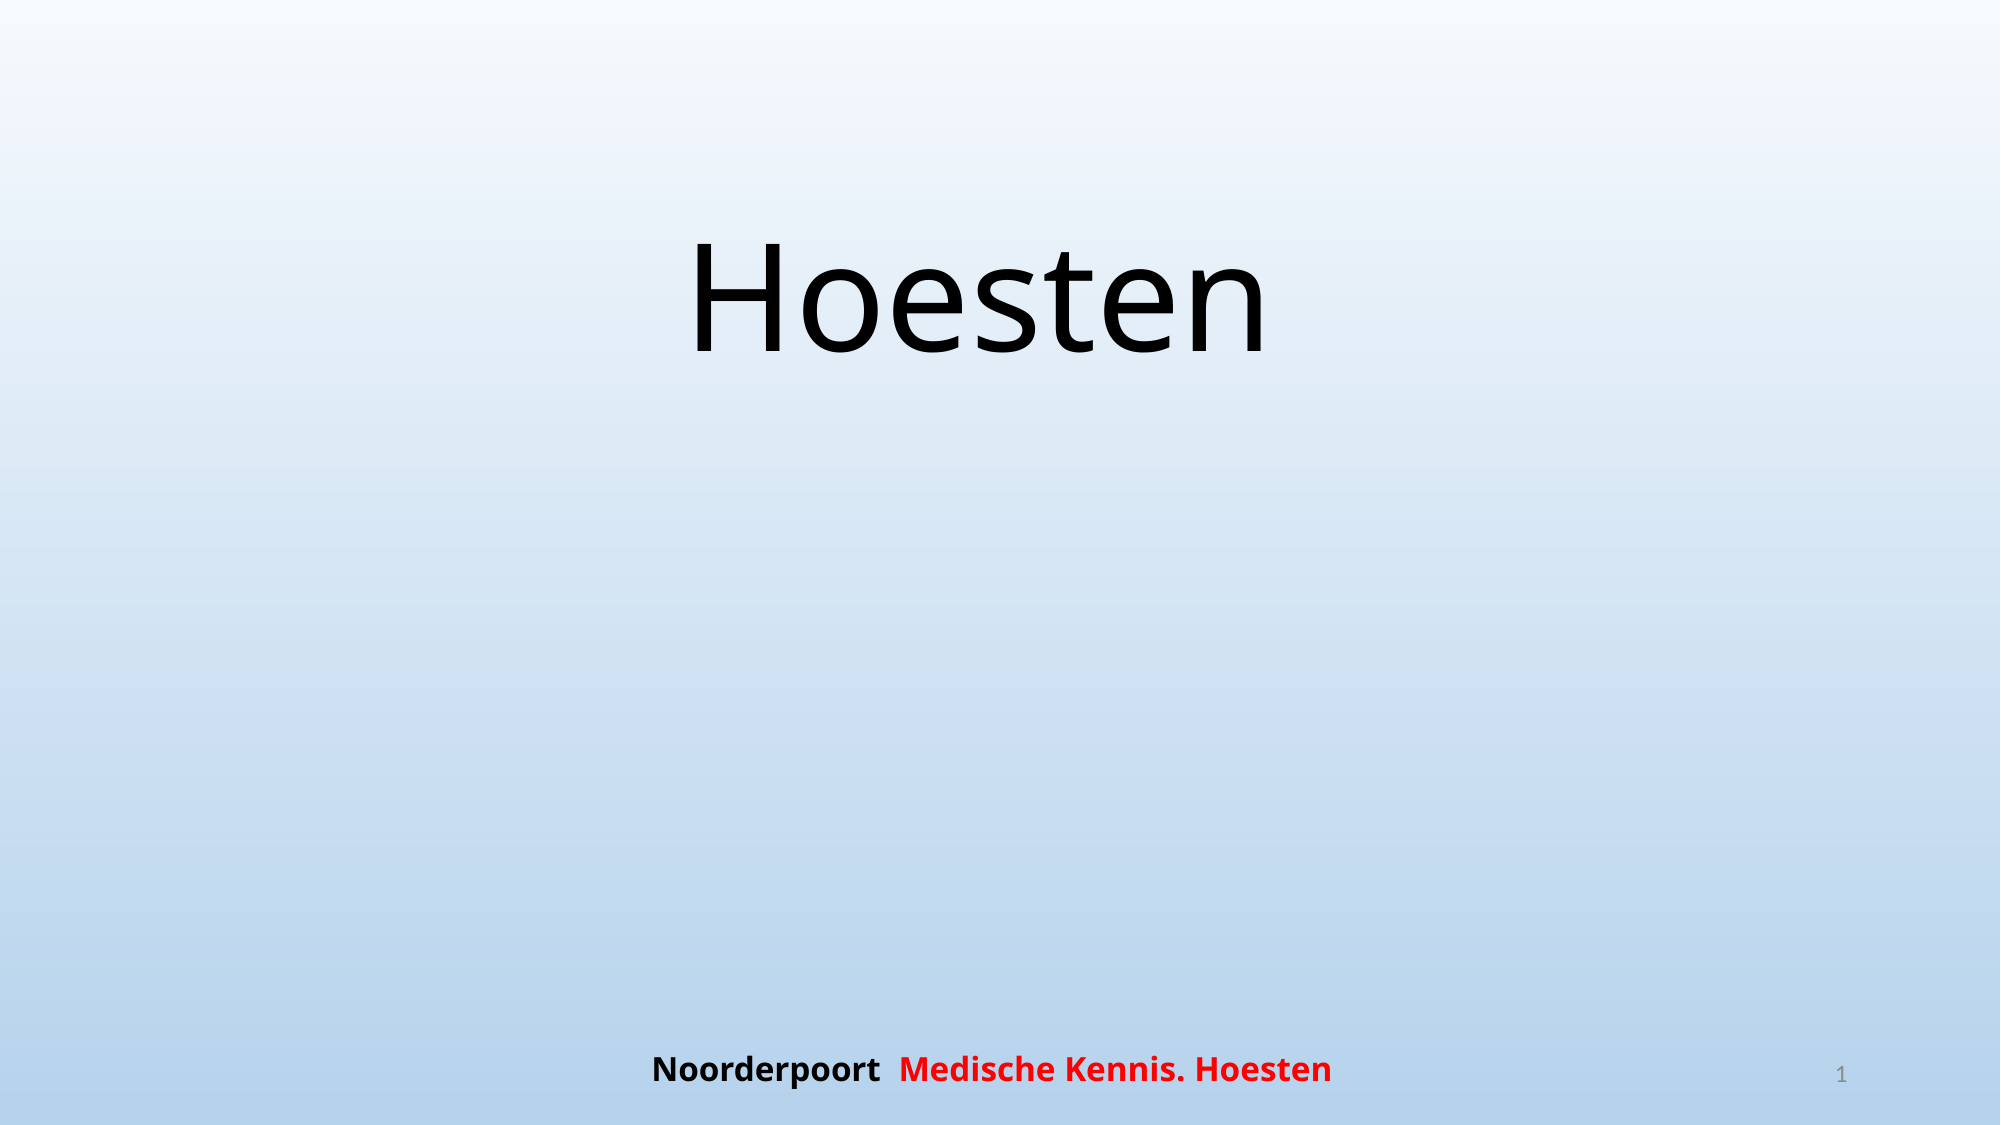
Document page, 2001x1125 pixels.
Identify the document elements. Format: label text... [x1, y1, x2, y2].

slide_number 1 [1412, 1042, 1863, 1103]
title Hoesten [228, 0, 1729, 392]
footer Noorderpoort Medische Kennis. Hoesten [249, 1038, 1770, 1099]
